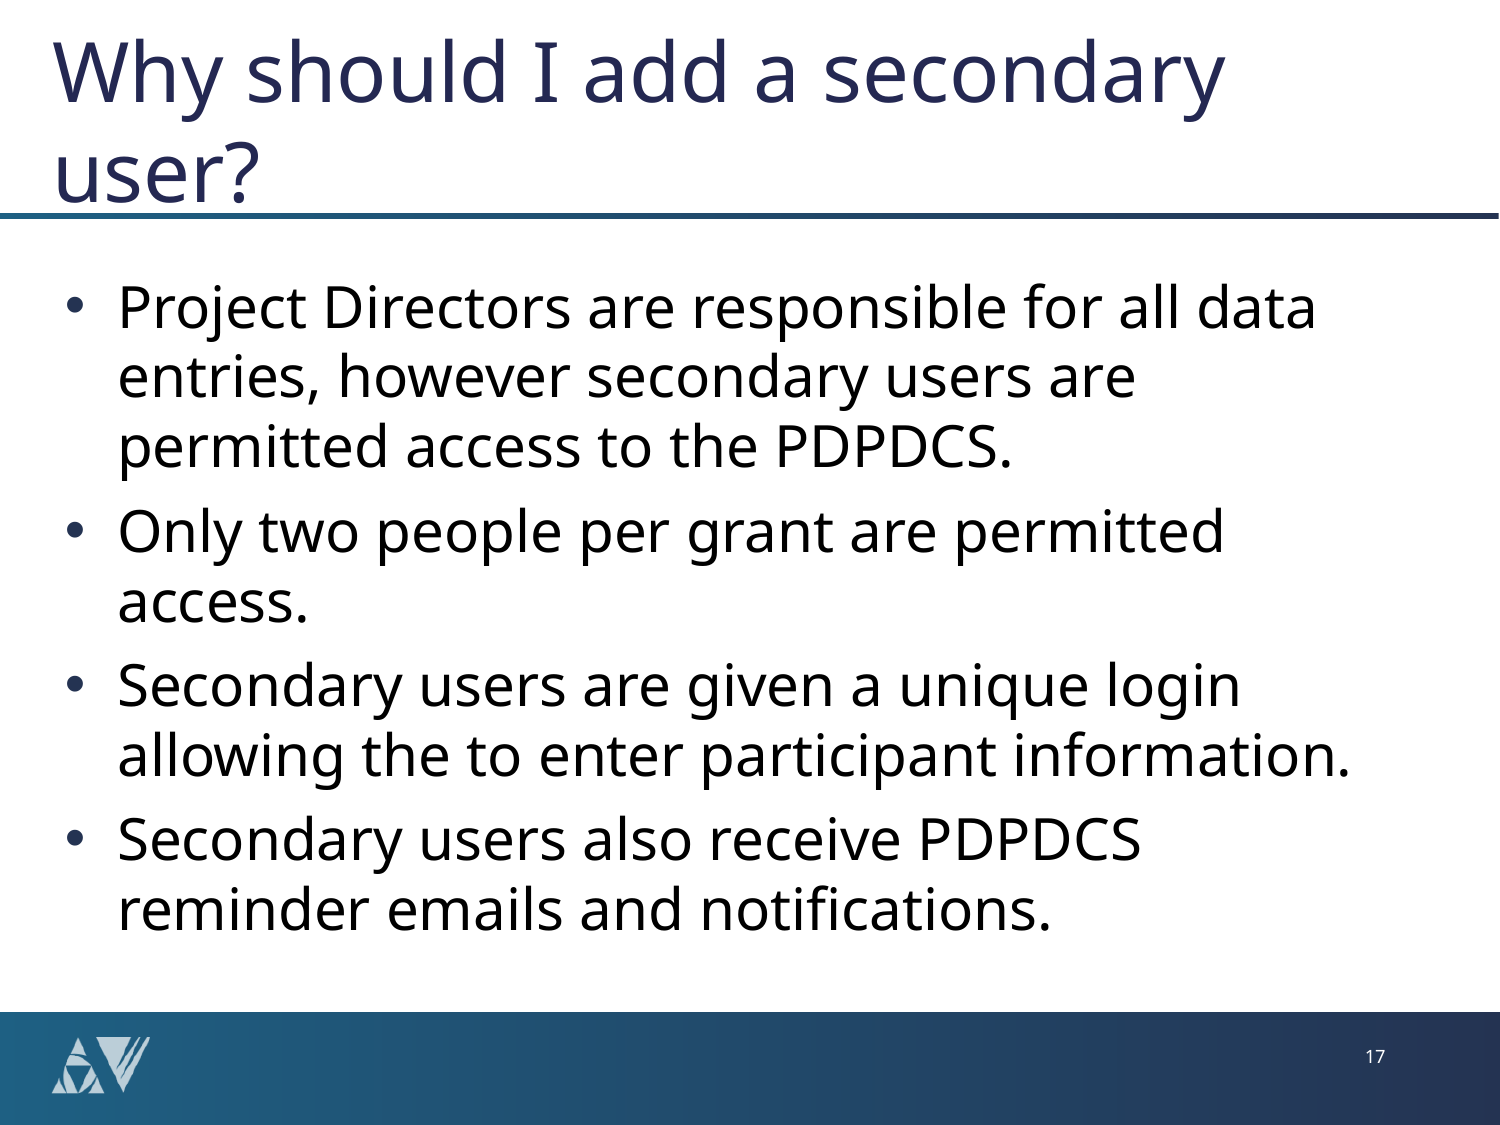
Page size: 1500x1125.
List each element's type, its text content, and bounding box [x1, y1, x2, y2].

picture [50, 1037, 150, 1094]
list Project Directors are responsible for all data entries, however secondary users are permitted access to the PDPDCS. Only two people per grant are permitted access. Secondary users are given a unique login allowing the to enter participant information. Secondary users also receive PDPDCS reminder emails and notifications. [50, 262, 1388, 1000]
slide_number 17 [1350, 1037, 1438, 1078]
title Why should I add a secondary user? [37, 37, 1375, 200]
